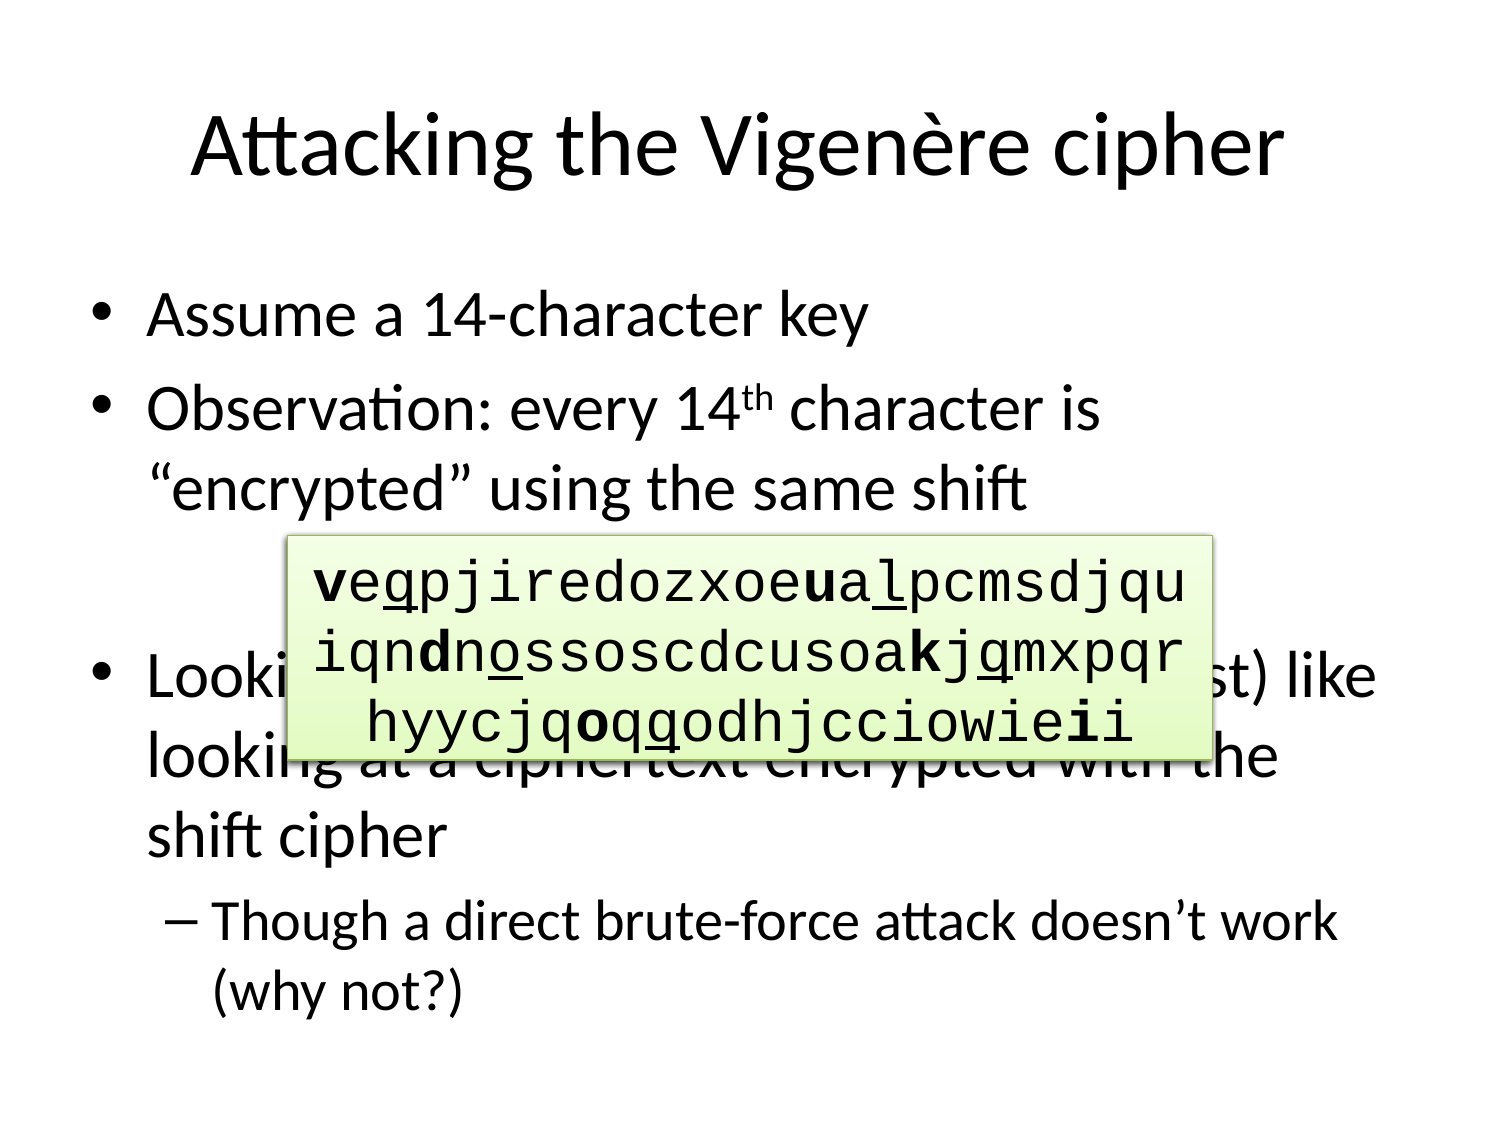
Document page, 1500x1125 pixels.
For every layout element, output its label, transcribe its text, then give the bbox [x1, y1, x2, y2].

title Attacking the Vigenère cipher [75, 45, 1425, 233]
list Assume a 14-character key Observation: every 14th character is “encrypted” using the same shift Looking at every 14th character is (almost) like looking at a ciphertext encrypted with the shift cipher Though a direct brute-force attack doesn’t work (why not?) [75, 262, 1425, 1063]
text_box veqpjiredozxoeualpcmsdjquiqndnossoscdcusoakjqmxpqrhyycjqoqqodhjcciowieii [287, 535, 1213, 761]
